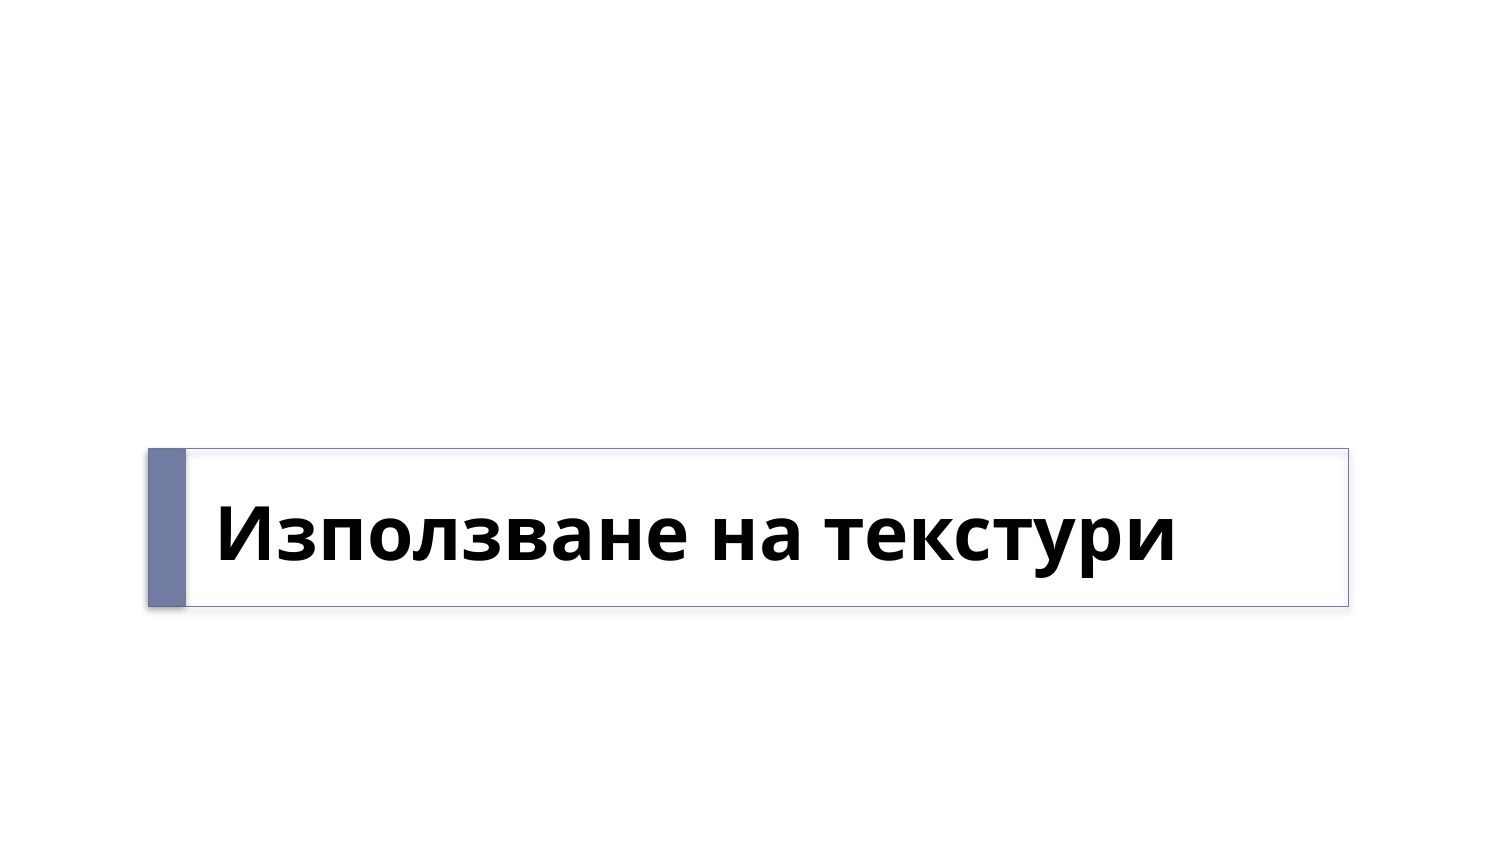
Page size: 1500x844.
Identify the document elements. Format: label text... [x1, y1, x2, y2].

title Използване на текстури [200, 478, 1325, 600]
